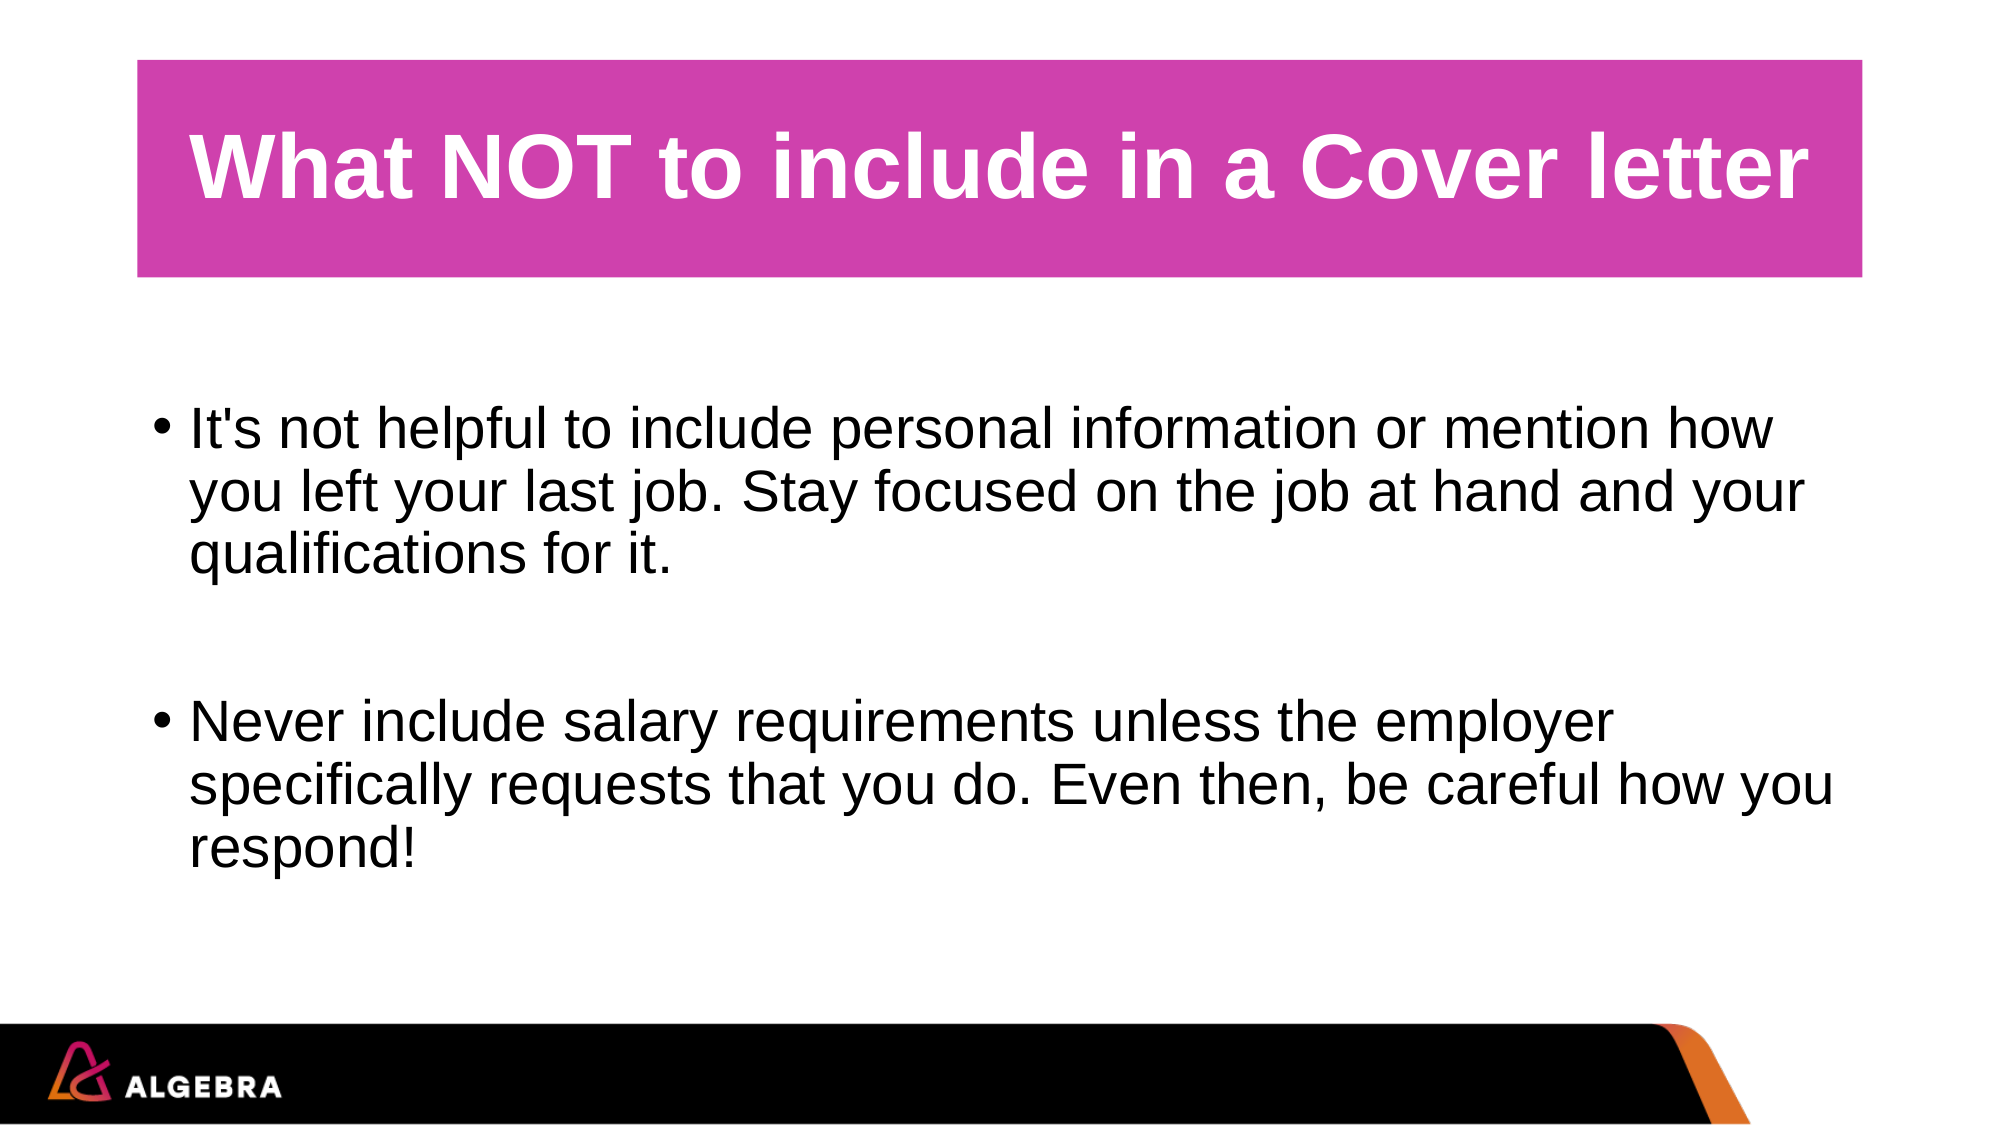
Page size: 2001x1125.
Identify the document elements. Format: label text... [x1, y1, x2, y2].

picture [0, 1023, 1958, 1125]
title What NOT to include in a Cover letter [137, 59, 1863, 278]
list It's not helpful to include personal information or mention how you left your last job. Stay focused on the job at hand and your qualifications for it. Never include salary requirements unless the employer specifically requests that you do. Even then, be careful how you respond! [137, 299, 1863, 1014]
